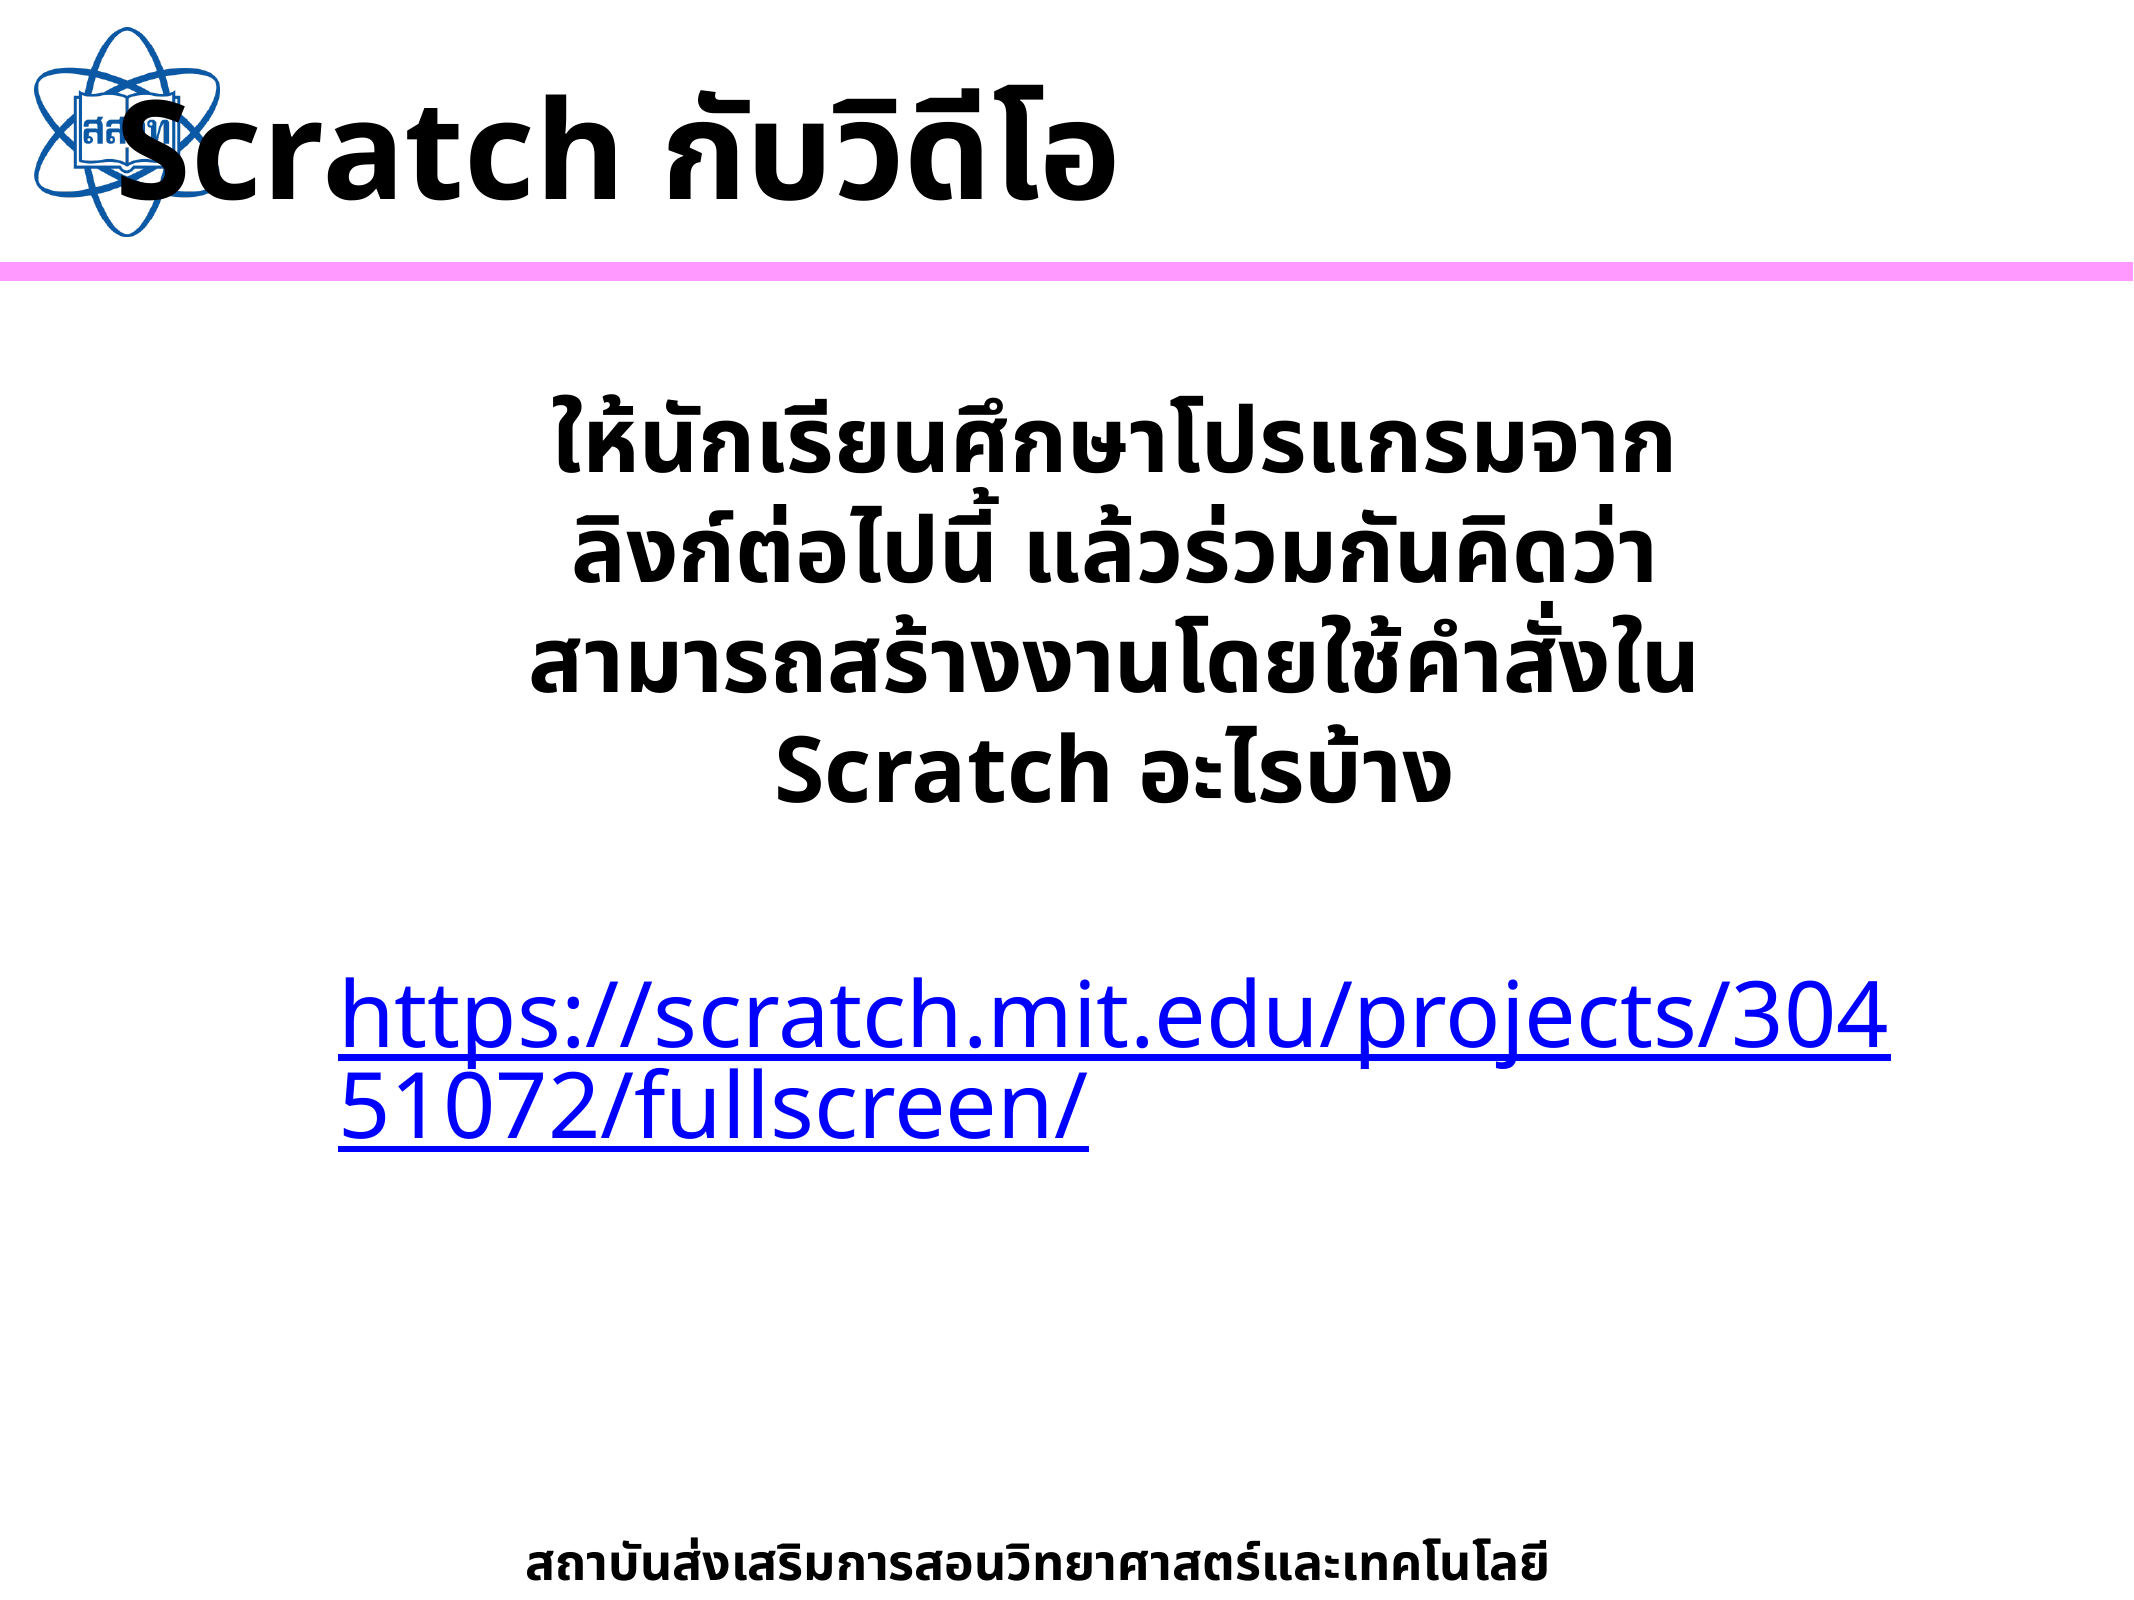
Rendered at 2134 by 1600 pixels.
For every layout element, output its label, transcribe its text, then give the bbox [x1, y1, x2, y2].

text_box สถาบันส่งเสริมการสอนวิทยาศาสตร์และเทคโนโลยี [74, 1522, 2002, 1589]
text_box ให้นักเรียนศึกษาโปรแกรมจากลิงก์ต่อไปนี้ แล้วร่วมกันคิดว่าสามารถสร้างงานโดยใช้คำสั่งใน Scratch อะไรบ้าง [517, 372, 1713, 830]
text_box https://scratch.mit.edu/projects/30451072/fullscreen/ [323, 948, 1907, 1088]
text_box Scratch กับวิดีโอ [227, 53, 1130, 236]
picture [33, 27, 220, 237]
